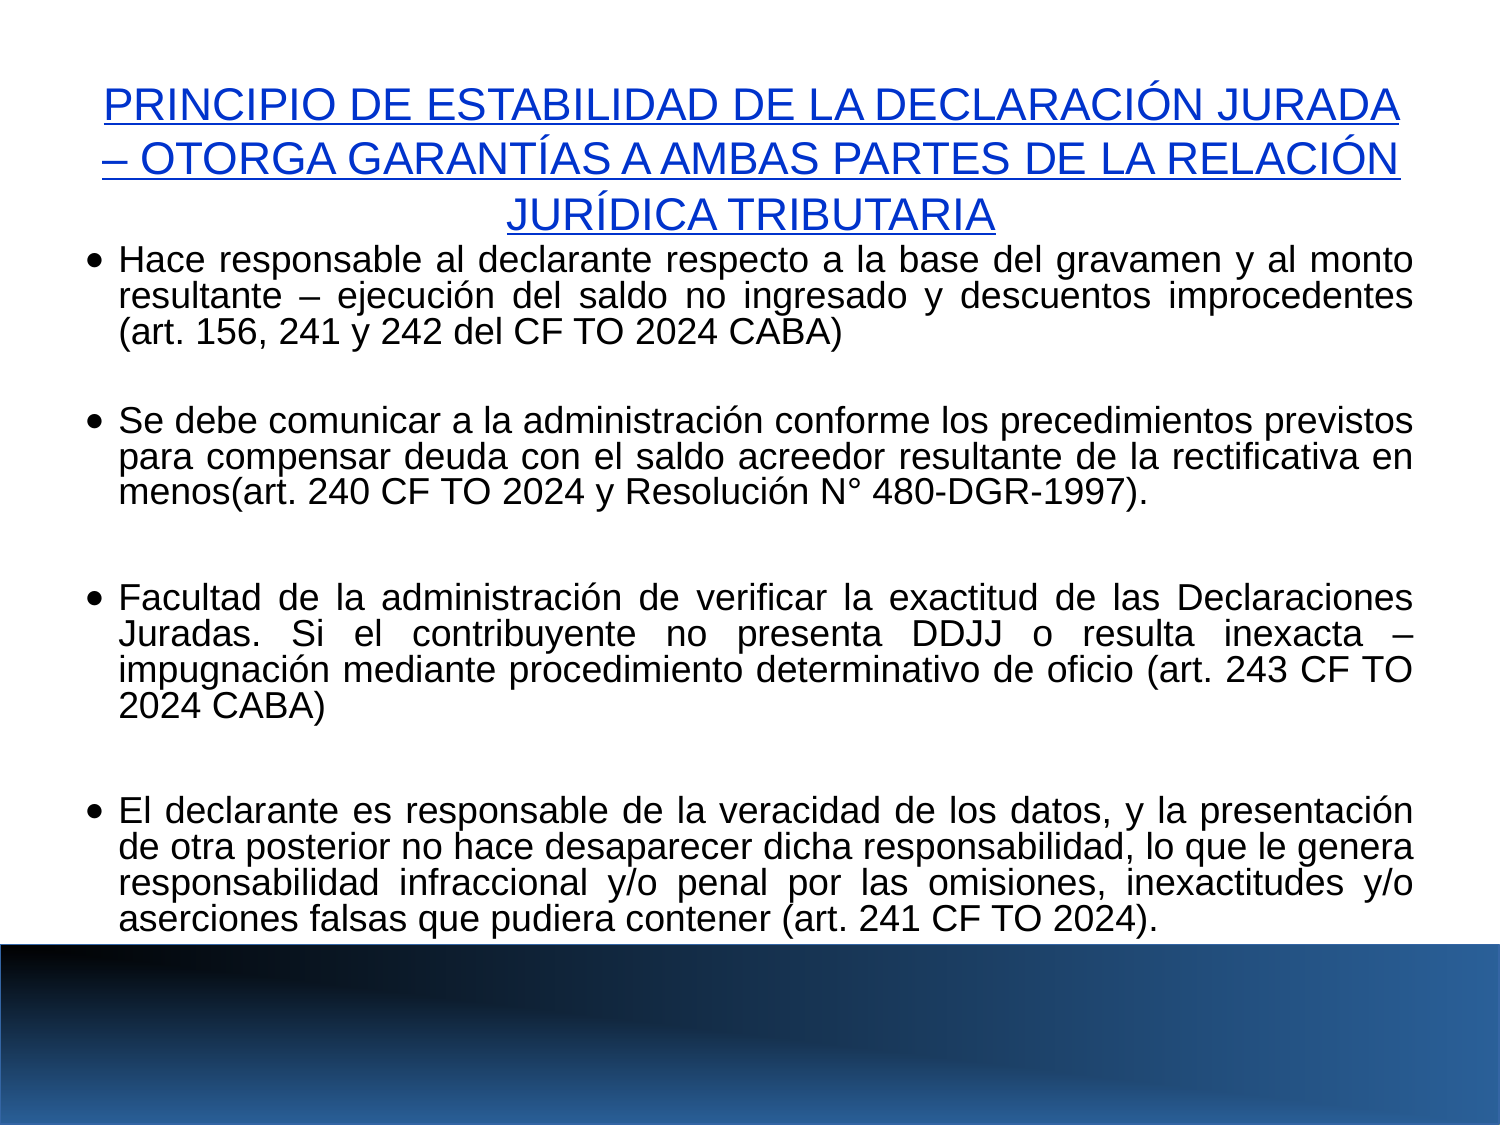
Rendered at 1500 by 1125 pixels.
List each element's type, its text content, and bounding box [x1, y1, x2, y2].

text_box PRINCIPIO DE ESTABILIDAD DE LA DECLARACIÓN JURADA – OTORGA GARANTÍAS A AMBAS PARTES DE LA RELACIÓN JURÍDICA TRIBUTARIA [76, 66, 1426, 212]
picture [0, 0, 1500, 944]
text_box [0, 944, 1500, 1125]
text_box Hace responsable al declarante respecto a la base del gravamen y al monto resultante – ejecución del saldo no ingresado y descuentos improcedentes (art. 156, 241 y 242 del CF TO 2024 CABA) Se debe comunicar a la administración conforme los precedimientos previstos para compensar deuda con el saldo acreedor resultante de la rectificativa en menos(art. 240 CF TO 2024 y Resolución N° 480-DGR-1997). Facultad de la administración de verificar la exactitud de las Declaraciones Juradas. Si el contribuyente no presenta DDJJ o resulta inexacta – impugnación mediante procedimiento determinativo de oficio (art. 243 CF TO 2024 CABA) El declarante es responsable de la veracidad de los datos, y la presentación de otra posterior no hace desaparecer dicha responsabilidad, lo que le genera responsabilidad infraccional y/o penal por las omisiones, inexactitudes y/o aserciones falsas que pudiera contener (art. 241 CF TO 2024). [70, 236, 1429, 874]
